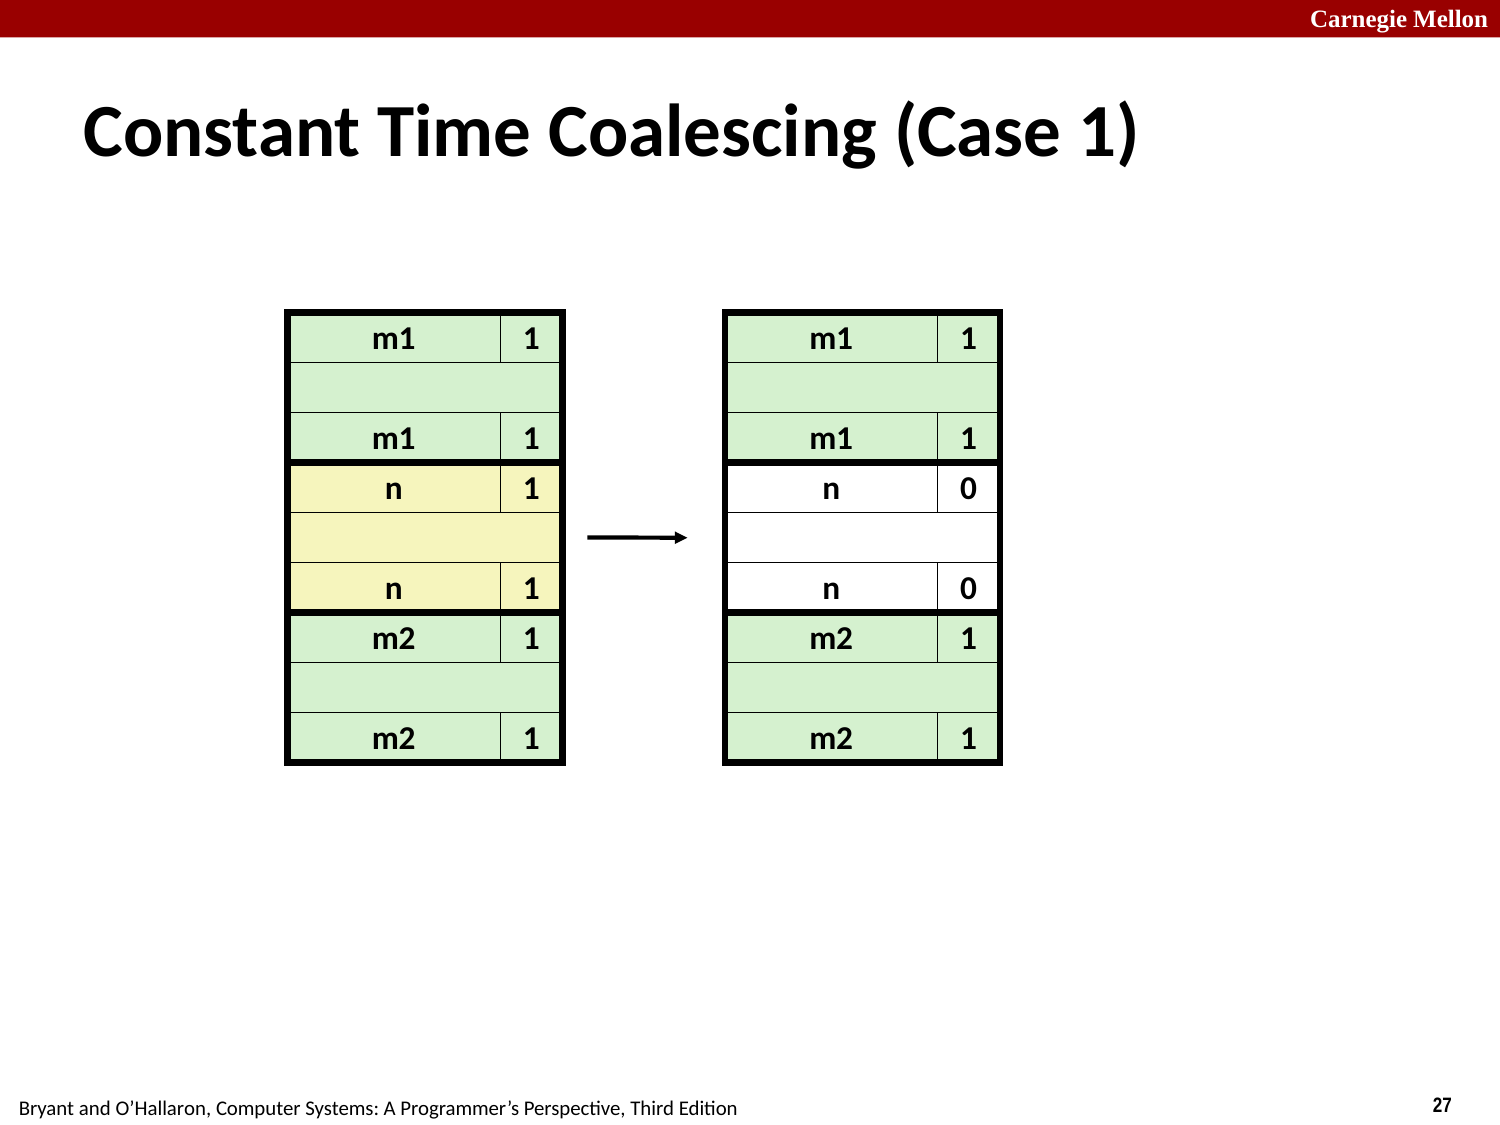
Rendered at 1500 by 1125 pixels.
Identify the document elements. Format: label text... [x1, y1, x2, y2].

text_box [587, 312, 1001, 763]
text_box [287, 462, 563, 612]
text_box [287, 612, 563, 763]
title Constant Time Coalescing (Case 1) [68, 79, 1432, 174]
text_box [287, 312, 563, 462]
